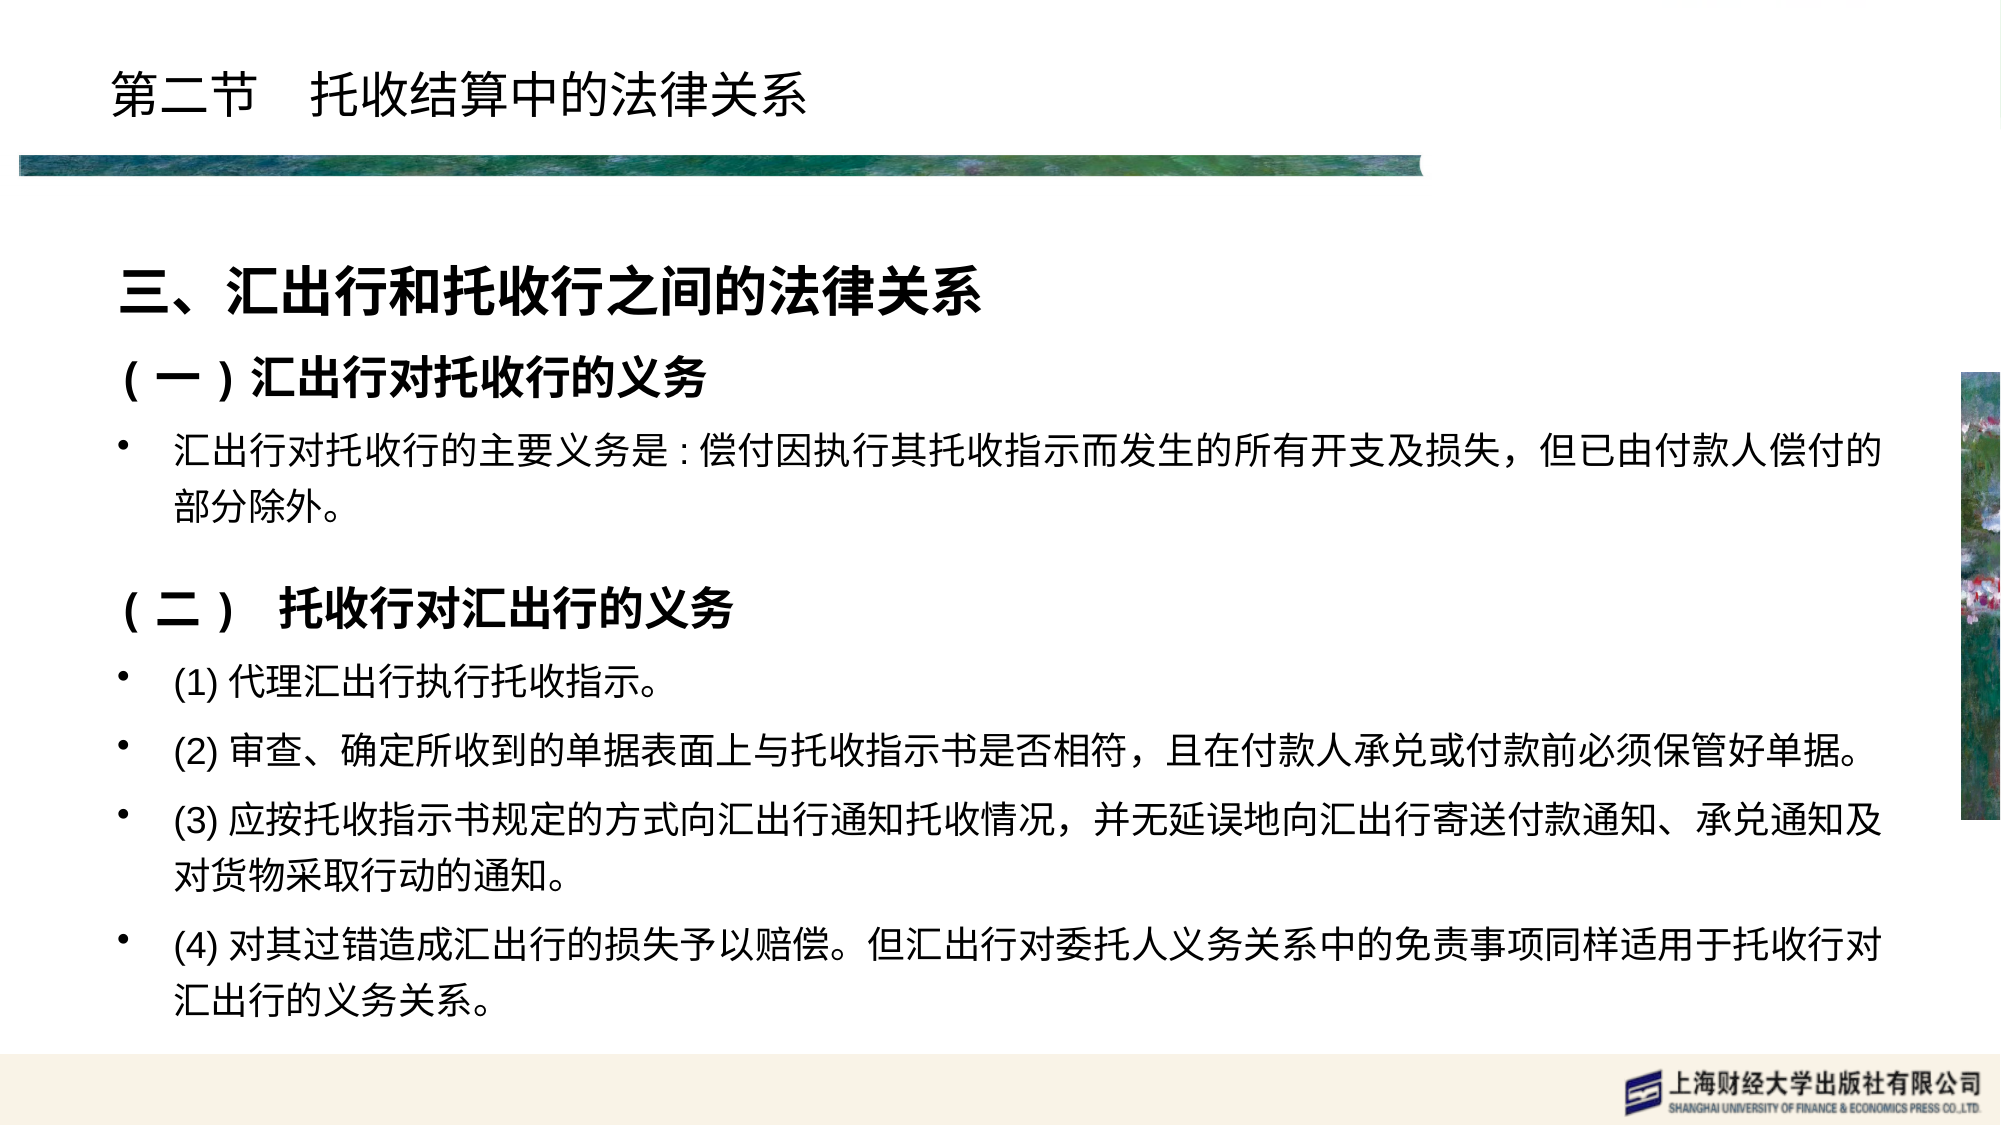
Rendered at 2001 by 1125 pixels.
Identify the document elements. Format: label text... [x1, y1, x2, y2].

list 三、汇出行和托收行之间的法律关系 (一)汇出行对托收行的义务 汇出行对托收行的主要义务是:偿付因执行其托收指示而发生的所有开支及损失，但已由付款人偿付的部分除外。 (二) 托收行对汇出行的义务 (1)代理汇出行执行托收指示。 (2)审查、确定所收到的单据表面上与托收指示书是否相符，且在付款人承兑或付款前必须保管好单据。 (3)应按托收指示书规定的方式向汇出行通知托收情况，并无延误地向汇出行寄送付款通知、承兑通知及对货物采取行动的通知。 (4)对其过错造成汇出行的损失予以赔偿。但汇出行对委托人义务关系中的免责事项同样适用于托收行对汇出行的义务关系。 [102, 233, 1898, 1032]
picture [0, 0, 2001, 1125]
title 第二节 托收结算中的法律关系 [94, 42, 1451, 146]
